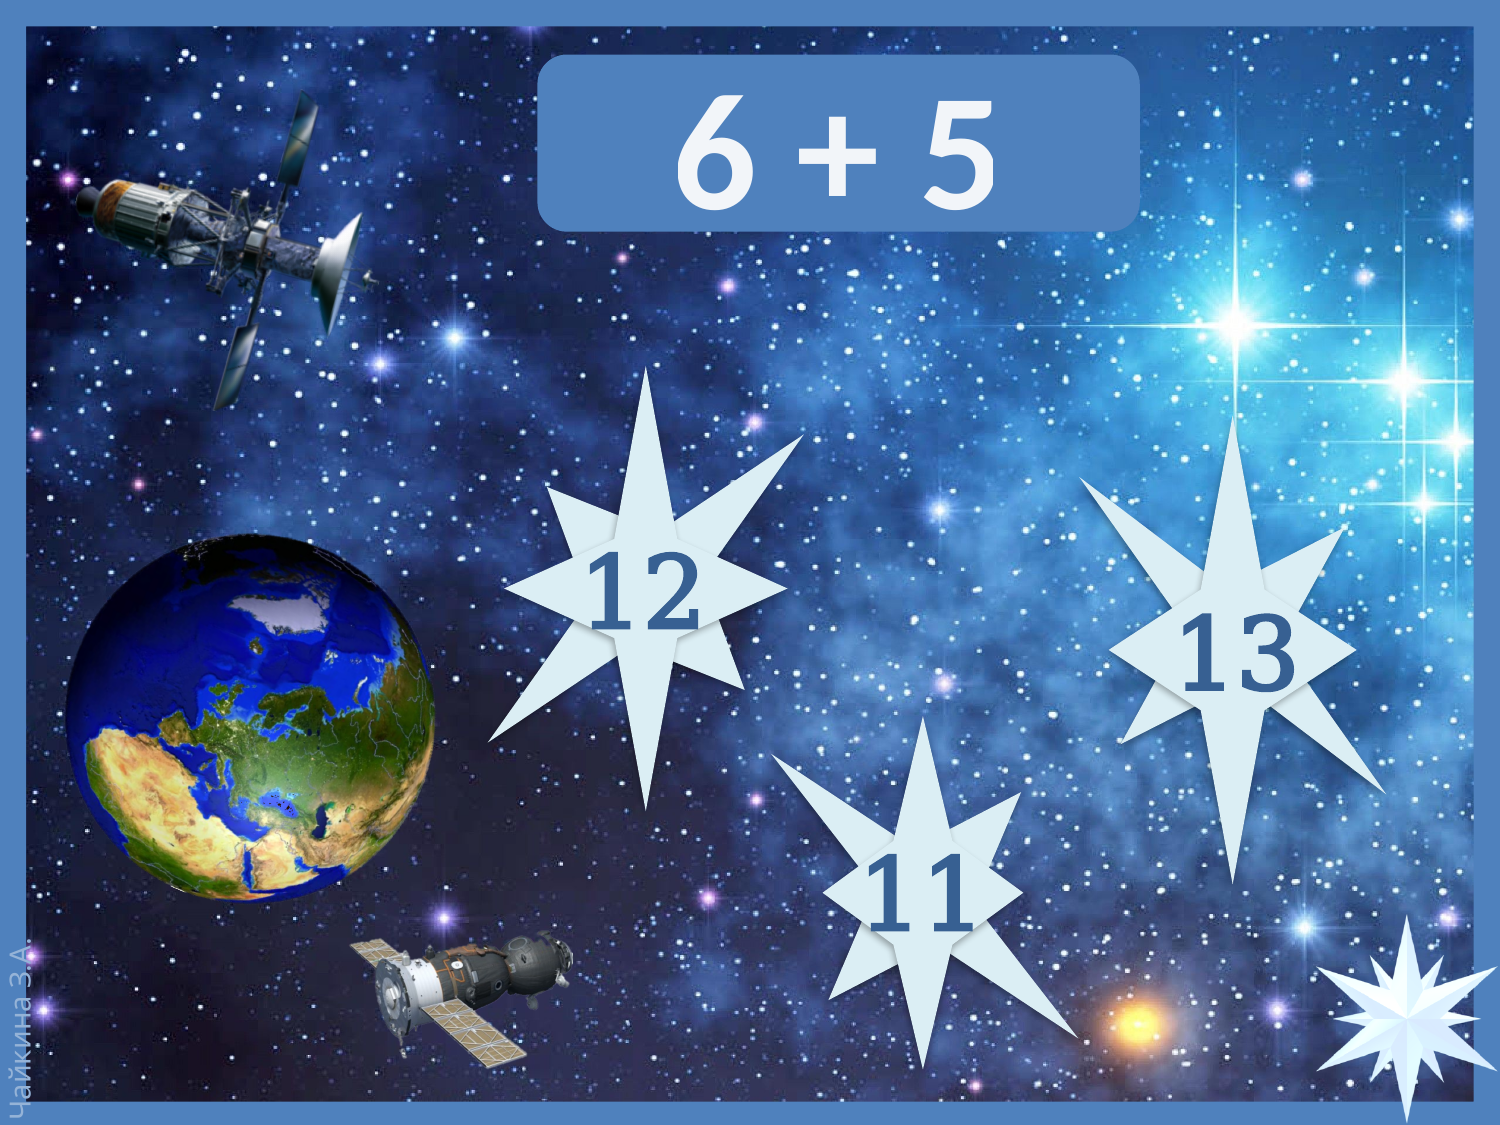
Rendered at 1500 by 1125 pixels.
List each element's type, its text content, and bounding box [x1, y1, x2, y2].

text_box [715, 715, 1135, 1070]
text_box 6 + 5 [535, 52, 1142, 234]
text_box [424, 365, 867, 812]
picture [1, 27, 1499, 1125]
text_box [1076, 414, 1389, 885]
